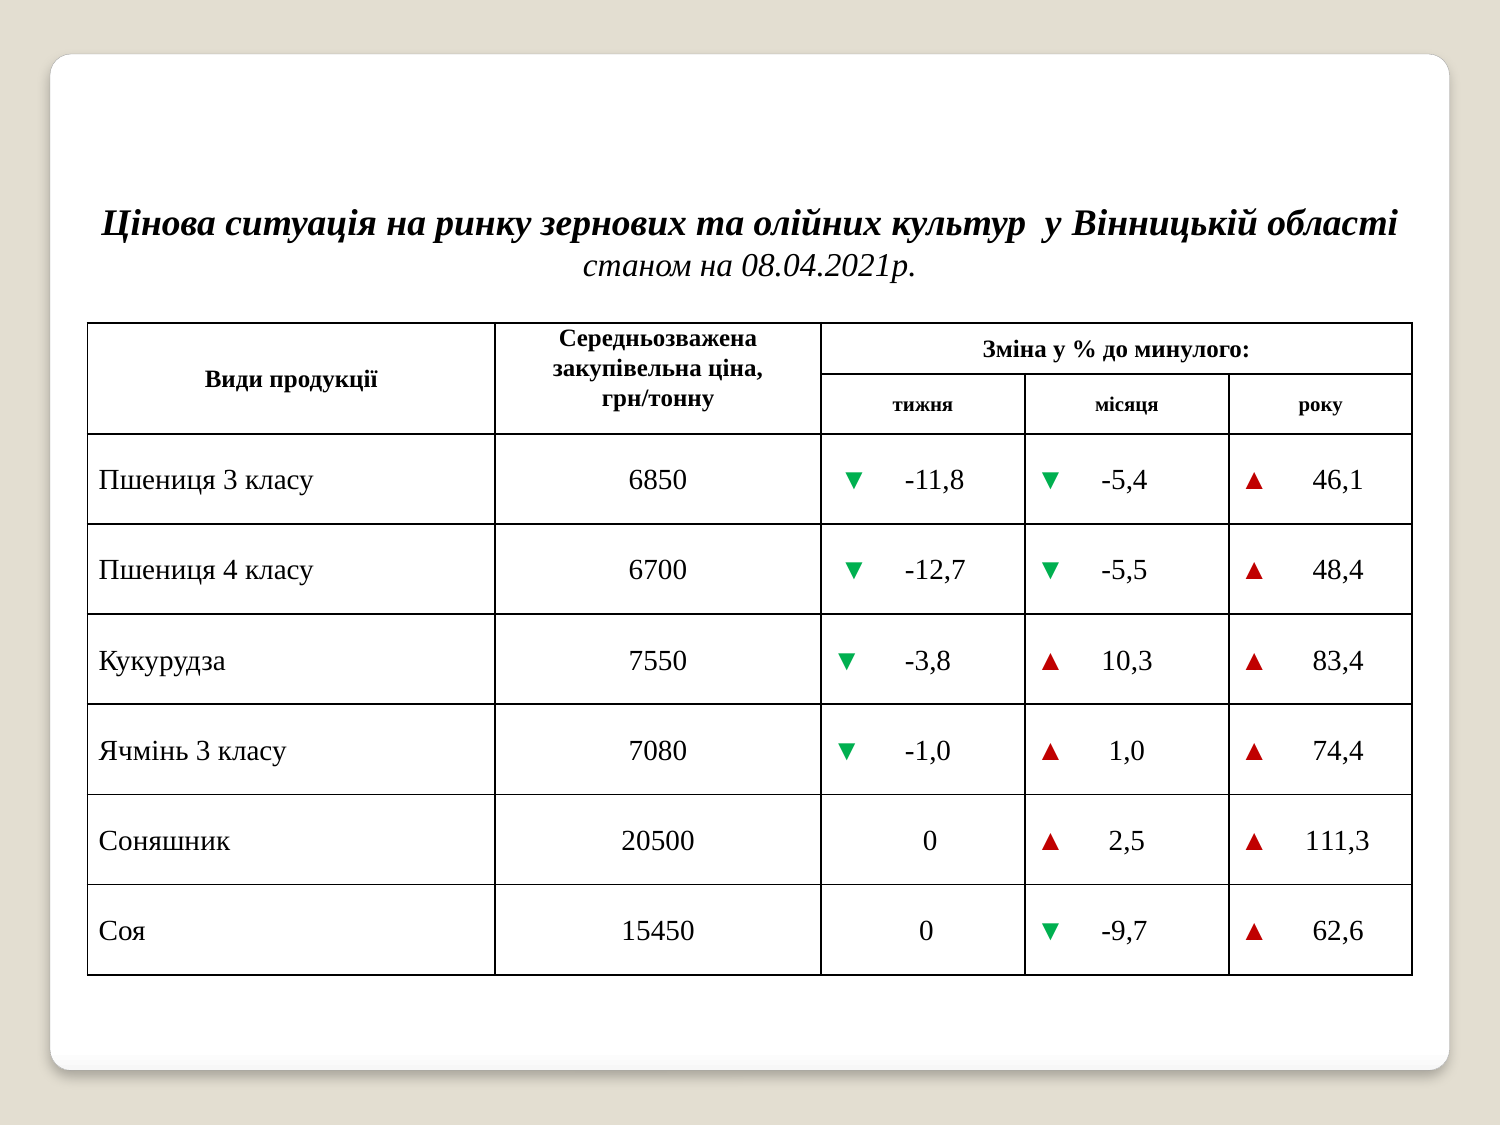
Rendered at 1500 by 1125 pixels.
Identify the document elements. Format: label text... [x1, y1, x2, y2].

table_cell Зміна у % до минулого: [822, 324, 1411, 373]
table_cell 6700 [496, 525, 820, 613]
table_cell місяця [1026, 375, 1228, 433]
table_cell Пшениця 3 класу [88, 435, 494, 523]
table_cell ▼ -1,0 [822, 705, 1024, 794]
table_cell ▼ -3,8 [822, 615, 1024, 703]
table_cell тижня [822, 375, 1024, 433]
table_cell 20500 [496, 795, 820, 884]
table_cell Середньозважена закупівельна ціна, грн/тонну [496, 324, 820, 433]
table_cell 0 [822, 885, 1024, 974]
table_cell Соняшник [88, 795, 494, 884]
table_cell 7550 [496, 615, 820, 703]
table_cell ▲ 111,3 [1230, 795, 1411, 884]
table_cell ▼ -11,8 [822, 435, 1024, 523]
table_cell ▼ -5,4 [1026, 435, 1228, 523]
table_cell ▲ 48,4 [1230, 525, 1411, 613]
table_cell Види продукції [88, 324, 494, 433]
table_header Цінова ситуація на ринку зернових та олійних культур у Вінницькій області станом на 08.04.2021р. [88, 112, 1412, 322]
table_cell року [1230, 375, 1411, 433]
table_cell ▼ -9,7 [1026, 885, 1228, 974]
table_cell ▲ 83,4 [1230, 615, 1411, 703]
table_cell 7080 [496, 705, 820, 794]
table_cell 15450 [496, 885, 820, 974]
table_cell ▲ 2,5 [1026, 795, 1228, 884]
table_cell Соя [88, 885, 494, 974]
table_cell 0 [822, 795, 1024, 884]
table_cell Ячмінь 3 класу [88, 705, 494, 794]
table_cell ▲ 10,3 [1026, 615, 1228, 703]
table_cell ▲ 1,0 [1026, 705, 1228, 794]
table_cell Пшениця 4 класу [88, 525, 494, 613]
table_cell ▲ 46,1 [1230, 435, 1411, 523]
table_cell ▼ -12,7 [822, 525, 1024, 613]
table_cell ▲ 62,6 [1230, 885, 1411, 974]
table_cell ▲ 74,4 [1230, 705, 1411, 794]
table_cell ▼ -5,5 [1026, 525, 1228, 613]
table_cell Кукурудза [88, 615, 494, 703]
table_cell 6850 [496, 435, 820, 523]
